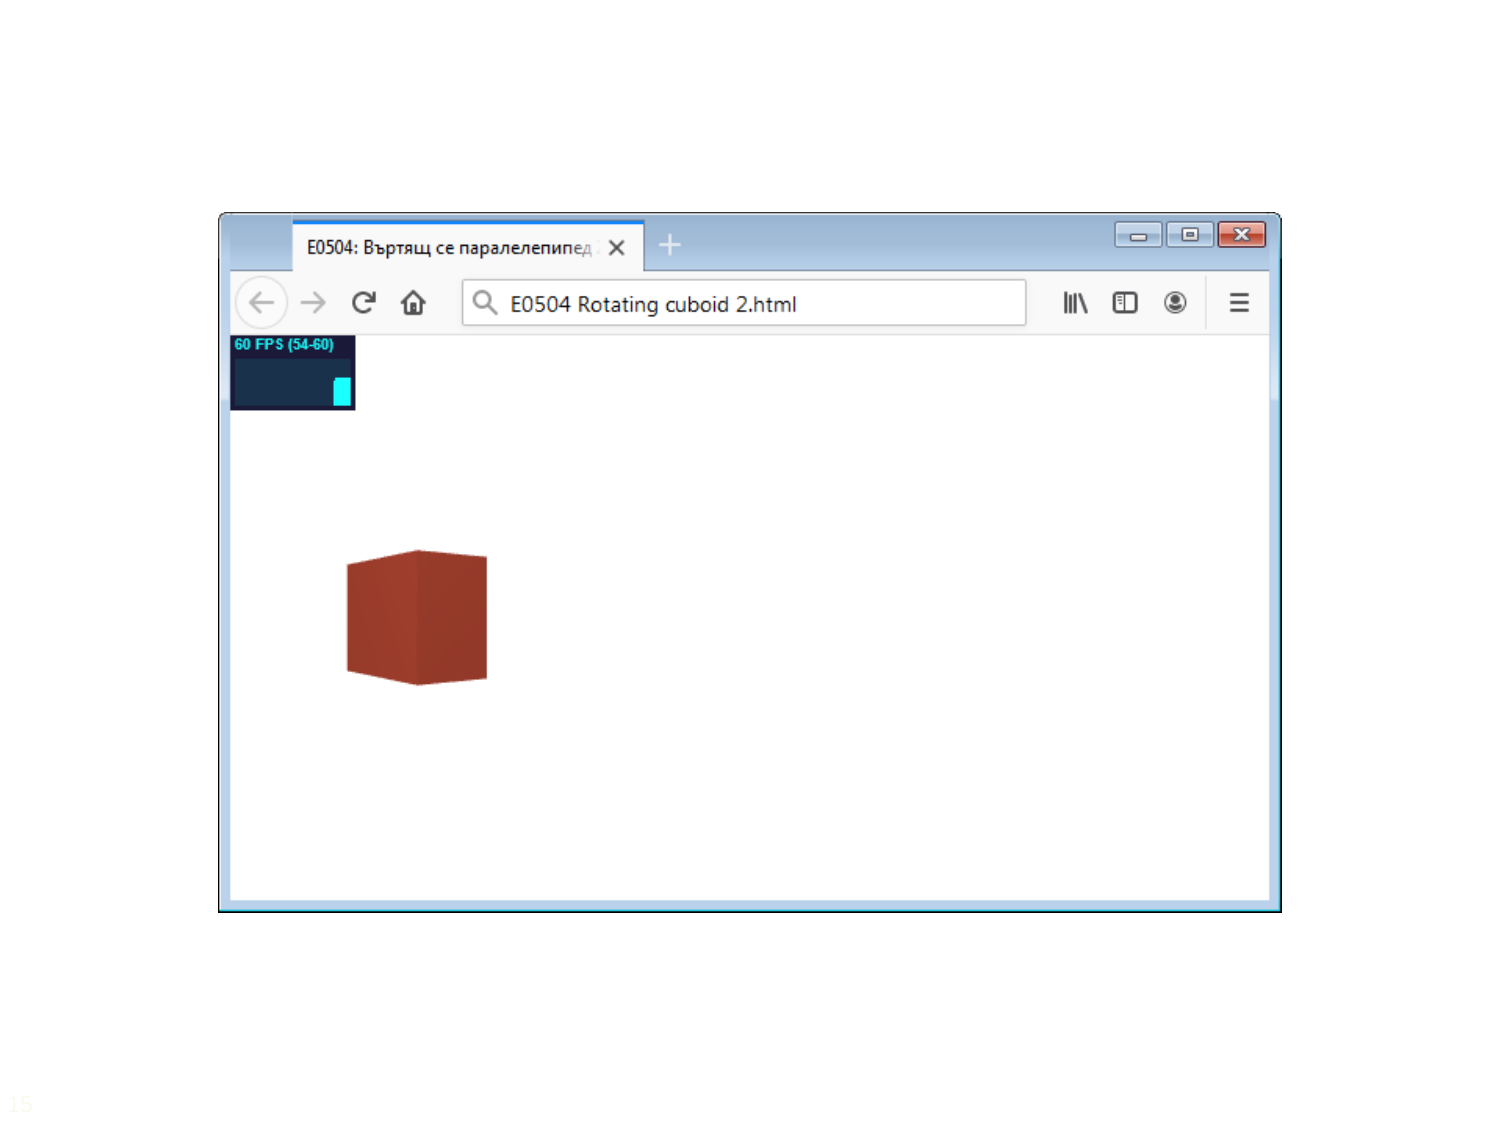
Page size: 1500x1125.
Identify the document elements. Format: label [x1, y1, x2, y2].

picture [218, 212, 1282, 913]
